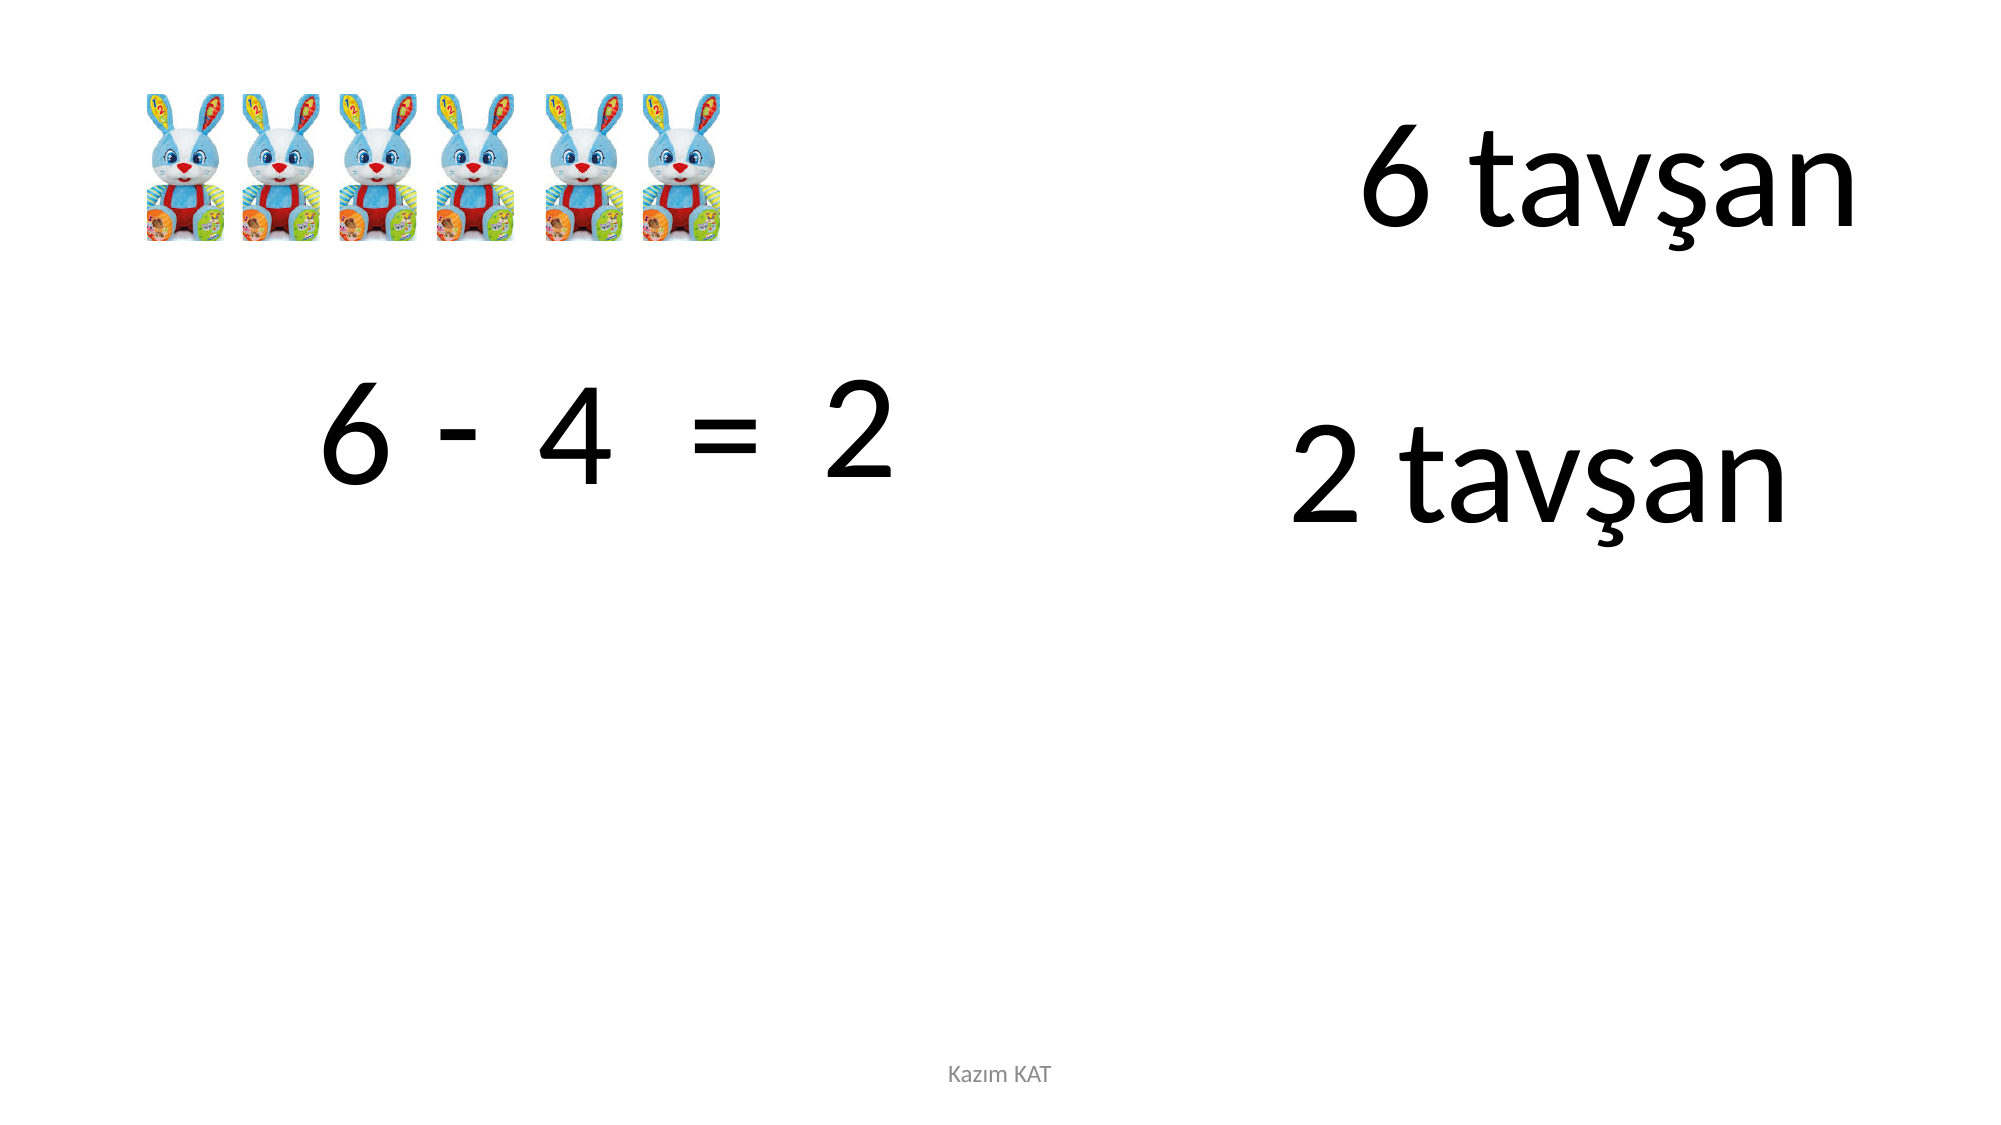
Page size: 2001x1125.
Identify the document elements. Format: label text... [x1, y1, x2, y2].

text_box 2 [806, 319, 901, 515]
picture [242, 94, 320, 241]
text_box 4 [522, 326, 674, 522]
picture [147, 94, 225, 241]
text_box 2 tavşan [1272, 365, 1930, 561]
text_box = [674, 326, 784, 522]
picture [339, 94, 417, 241]
footer Kazım KAT [662, 1042, 1338, 1103]
picture [642, 94, 720, 241]
text_box 6 [302, 326, 462, 522]
text_box 6 tavşan [1342, 69, 2000, 264]
picture [436, 94, 514, 241]
picture [545, 94, 623, 241]
text_box - [420, 319, 530, 515]
